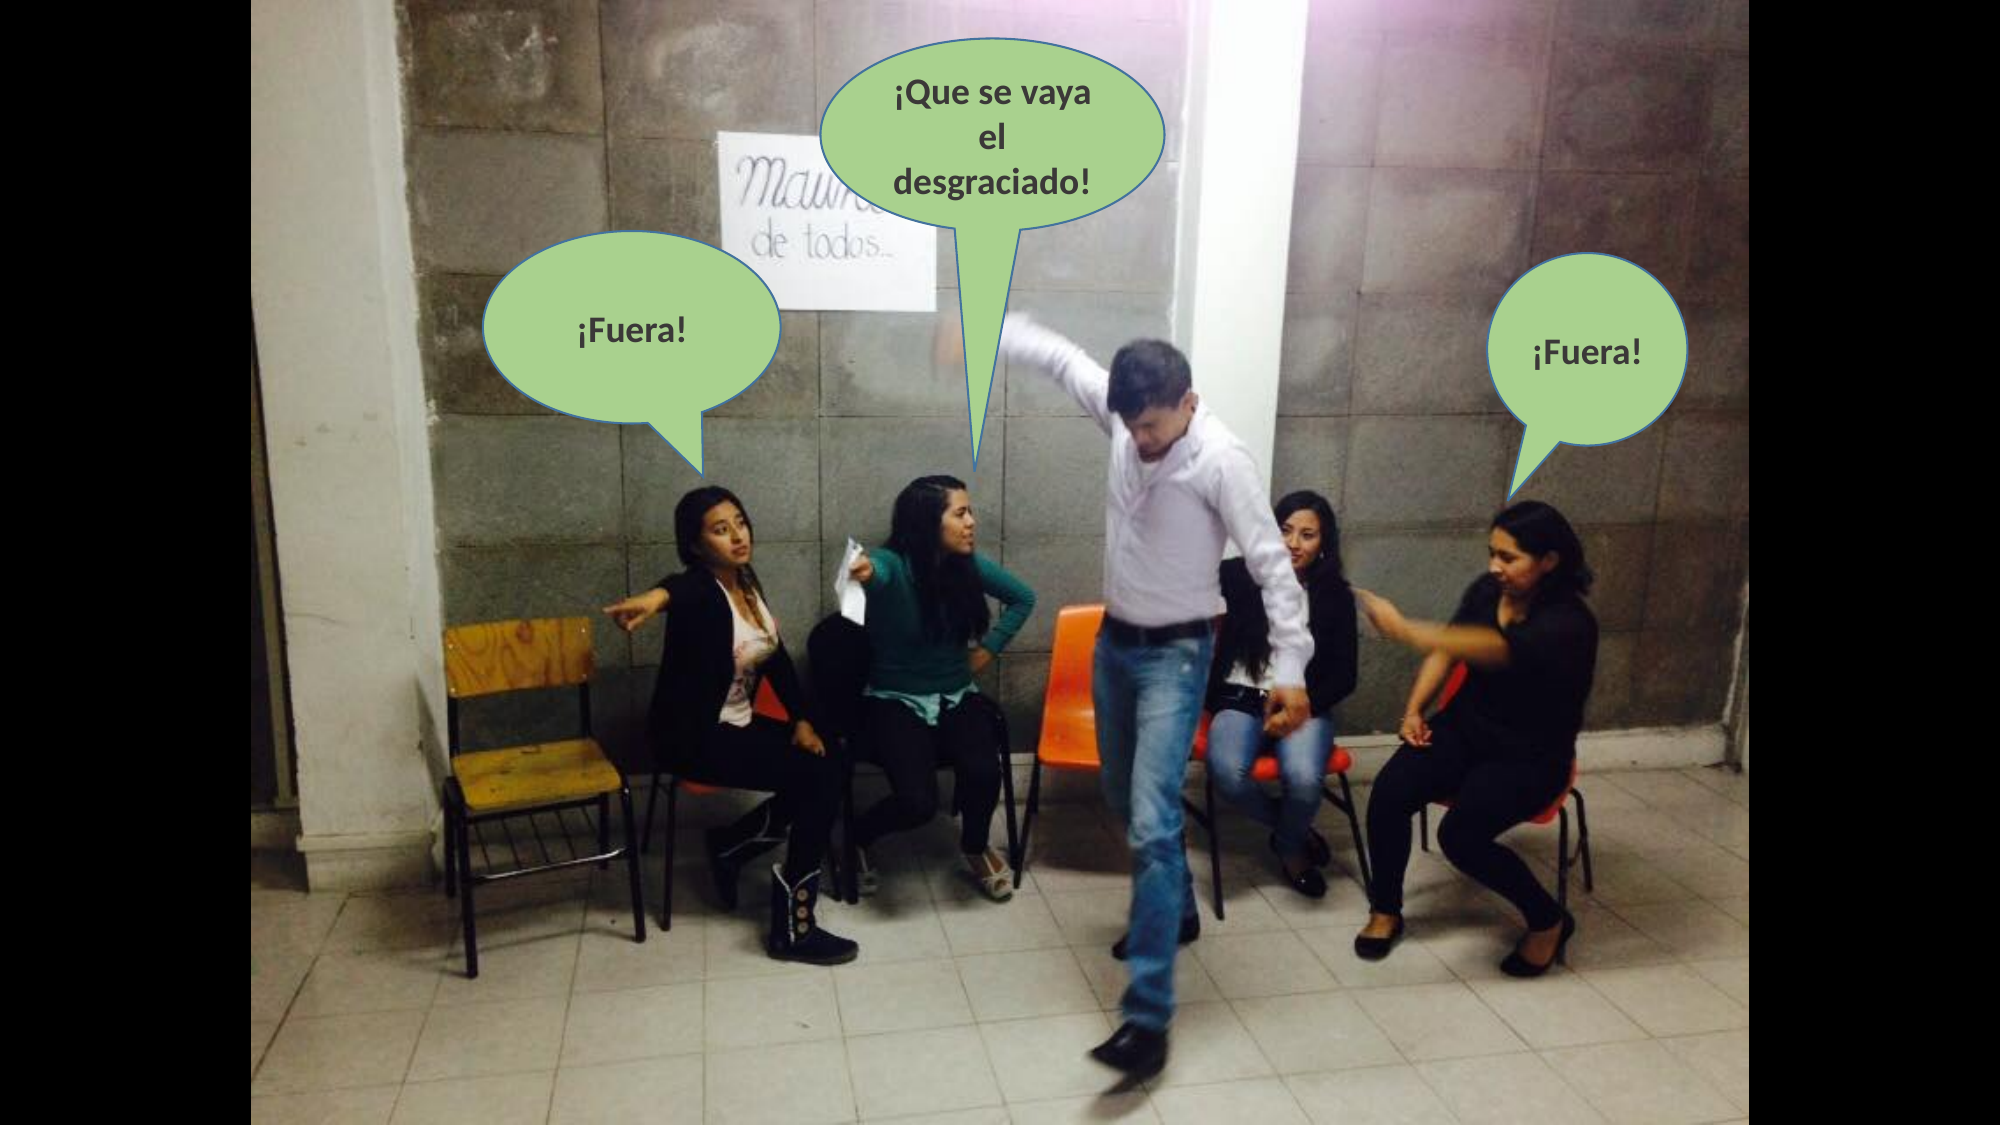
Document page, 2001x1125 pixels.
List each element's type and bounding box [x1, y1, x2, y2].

picture [250, 0, 1749, 1125]
